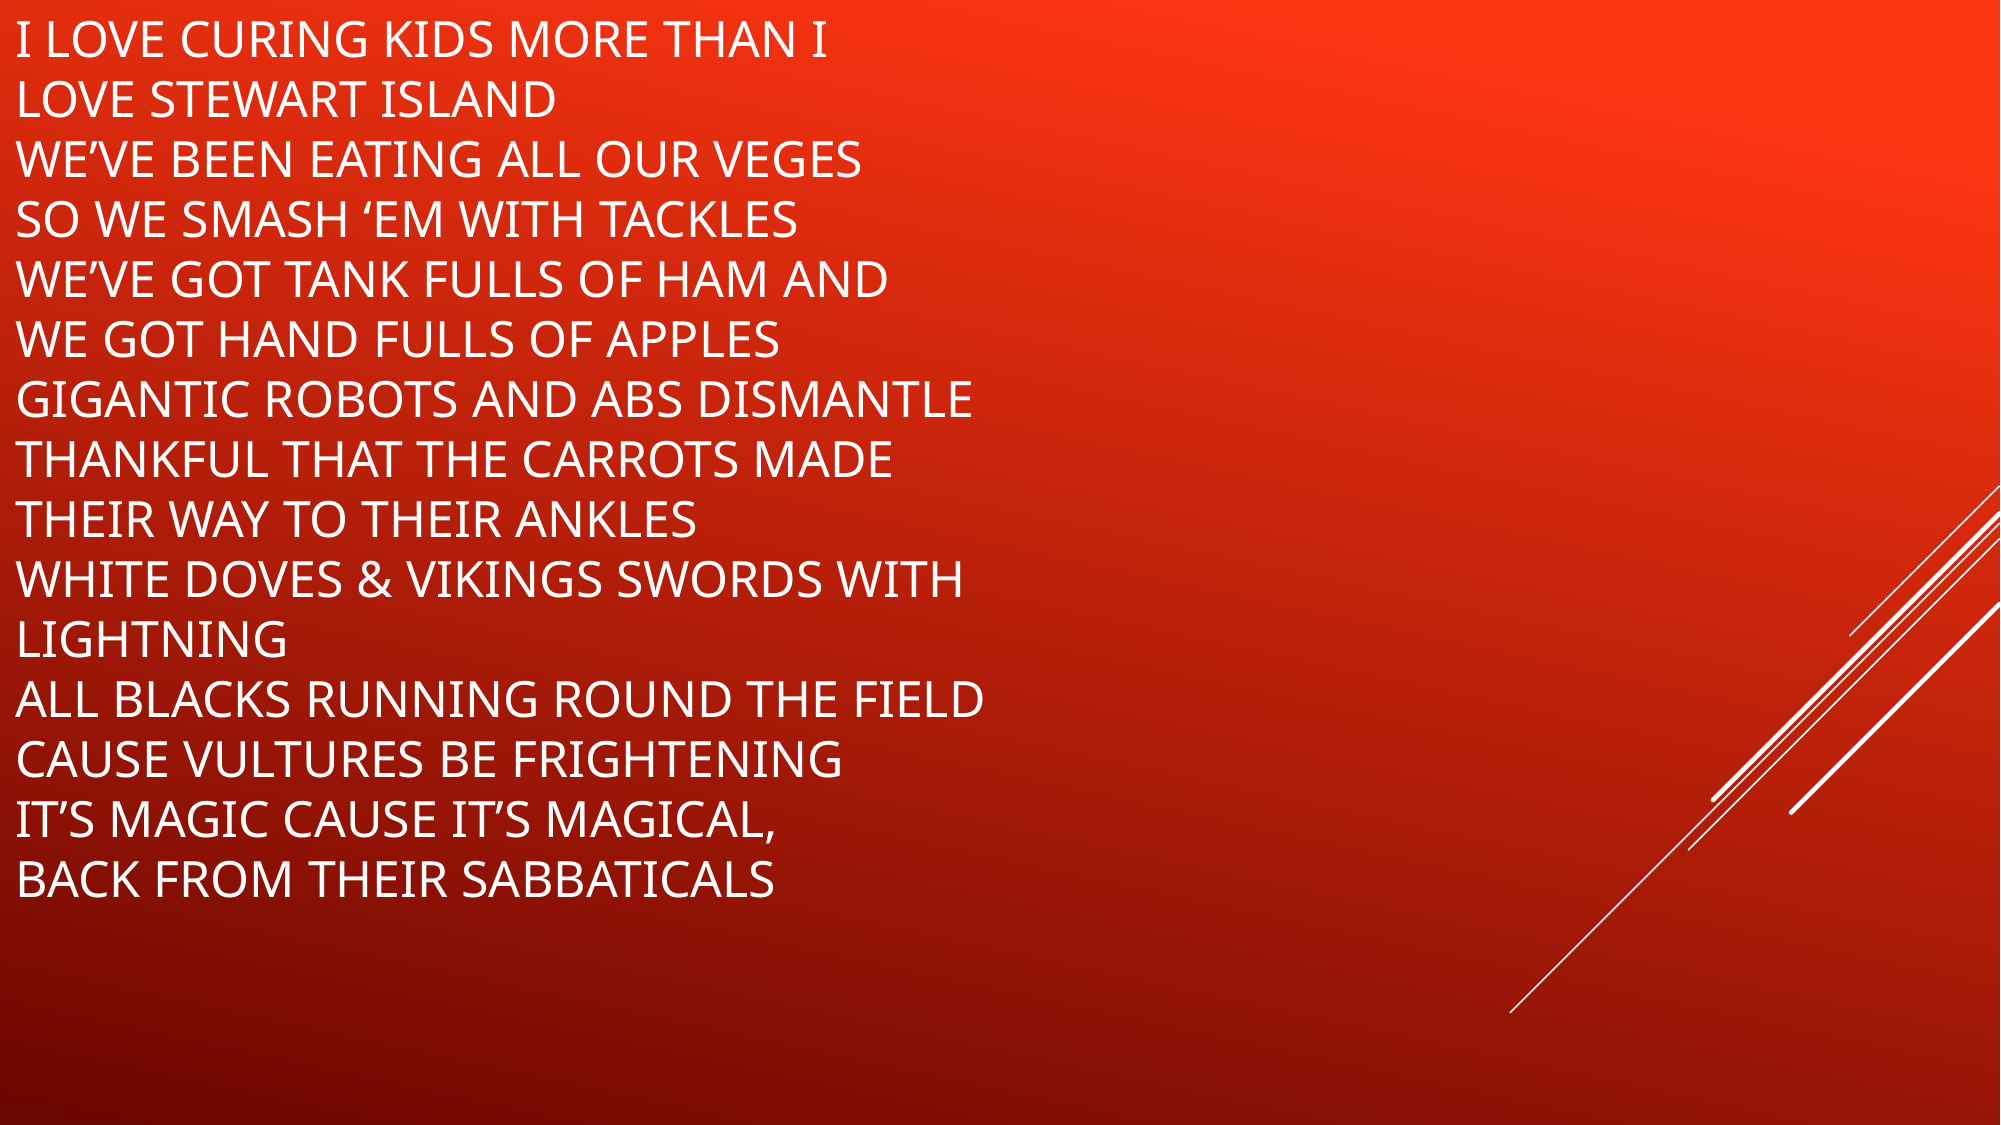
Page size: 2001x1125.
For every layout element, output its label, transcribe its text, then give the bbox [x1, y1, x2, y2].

title I love curing kids more than i love stewart Island We’ve been eating all our veges so we smash ‘em with tackles We’ve got tank fulls of ham and we got hand fulls of apples Gigantic robots and ABs dismantle Thankful that the carrots made their way to their ankles White doves & vikings swords with lightning All Blacks running round the field cause vultures be frightening It’s magic cause it’s magical, back from their sabbaticals [0, 0, 2000, 1125]
